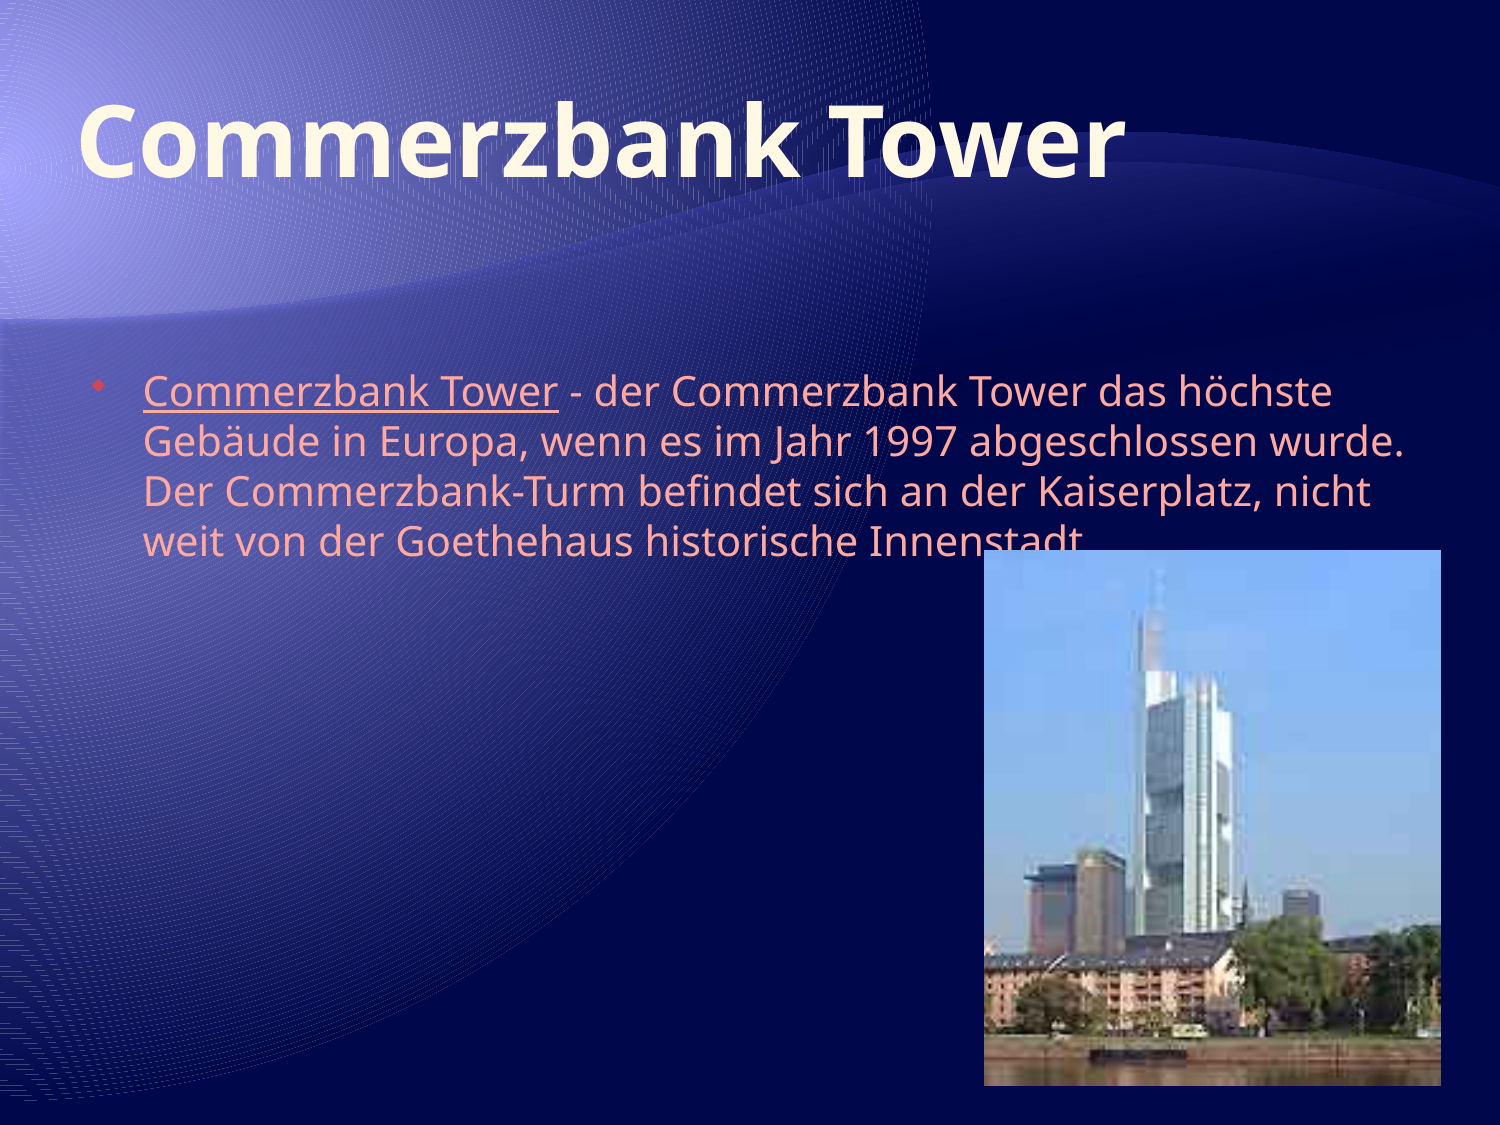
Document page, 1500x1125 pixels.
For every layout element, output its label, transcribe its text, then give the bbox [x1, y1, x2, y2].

list Commerzbank Tower - der Commerzbank Tower das höchste Gebäude in Europa, wenn es im Jahr 1997 abgeschlossen wurde. Der Commerzbank-Turm befindet sich an der Kaiserplatz, nicht weit von der Goethehaus historische Innenstadt. [75, 357, 1425, 1033]
picture [984, 550, 1441, 1086]
title Commerzbank Tower [75, 45, 1418, 200]
